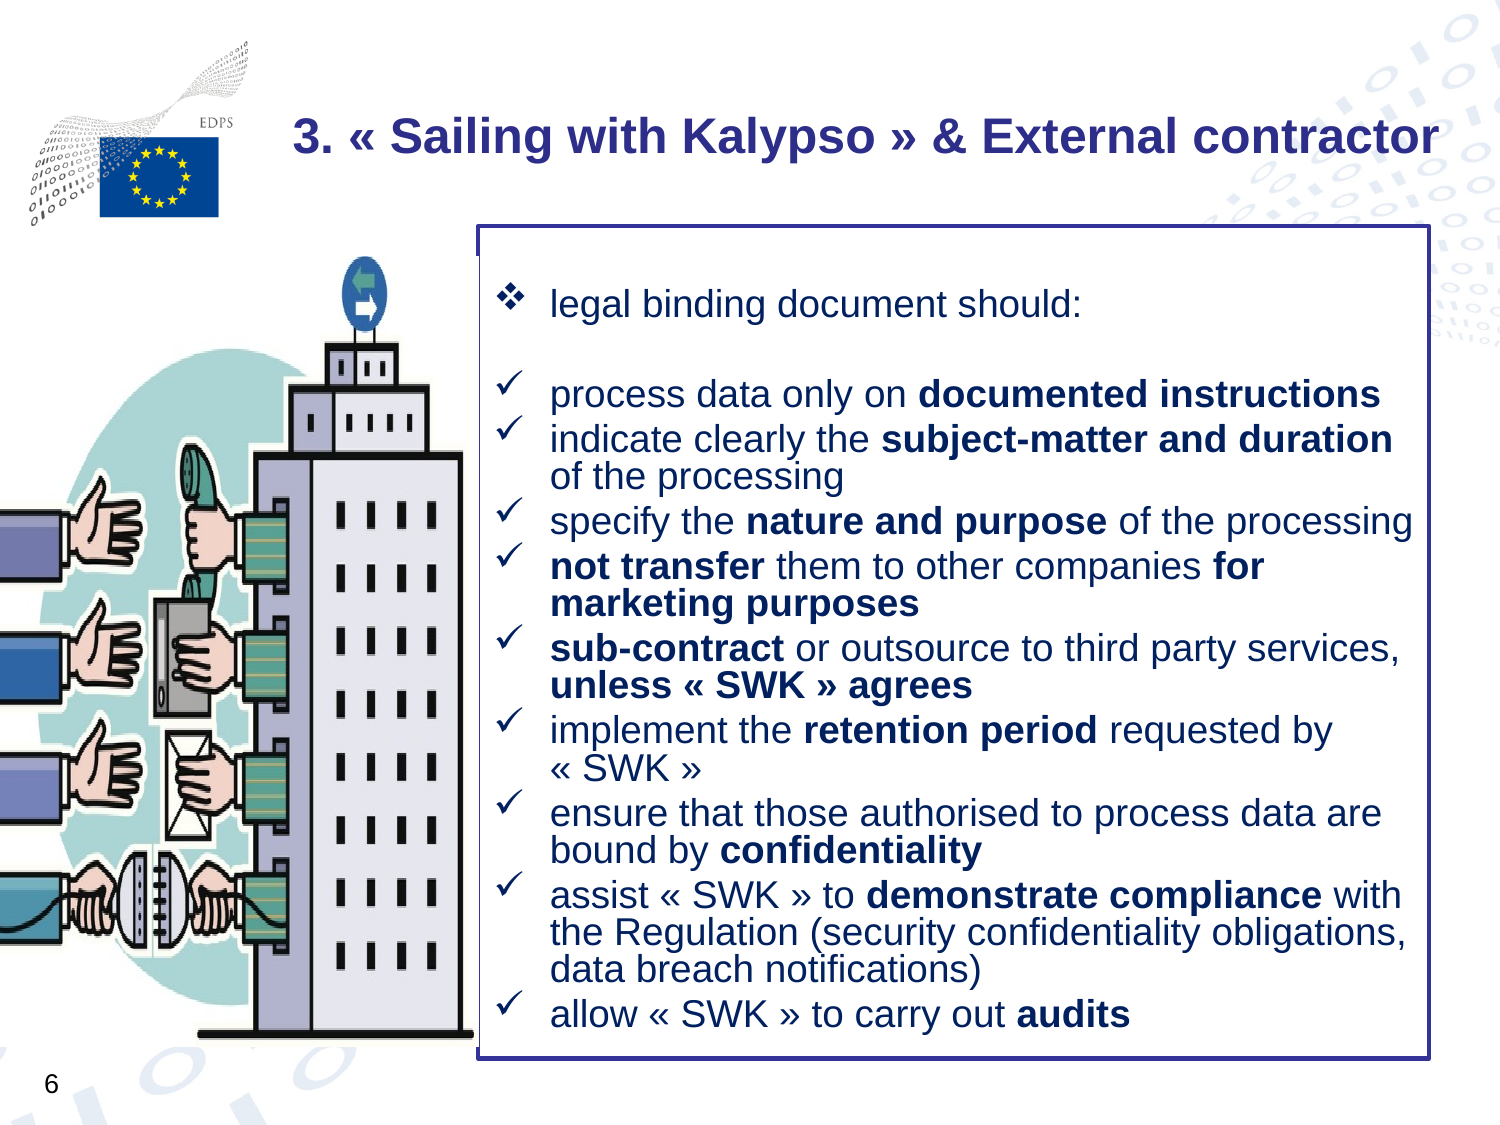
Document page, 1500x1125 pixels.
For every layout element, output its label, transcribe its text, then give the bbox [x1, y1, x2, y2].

title 3. « Sailing with Kalypso » & External contractor [277, 95, 1459, 196]
slide_number 6 [29, 1058, 380, 1125]
list legal binding document should: process data only on documented instructions indicate clearly the subject-matter and duration of the processing specify the nature and purpose of the processing not transfer them to other companies for marketing purposes sub-contract or outsource to third party services, unless « SWK » agrees implement the retention period requested by « SWK » ensure that those authorised to process data are bound by confidentiality assist « SWK » to demonstrate compliance with the Regulation (security confidentiality obligations, data breach notifications) allow « SWK » to carry out audits [476, 224, 1431, 1061]
picture [0, 0, 1500, 1125]
